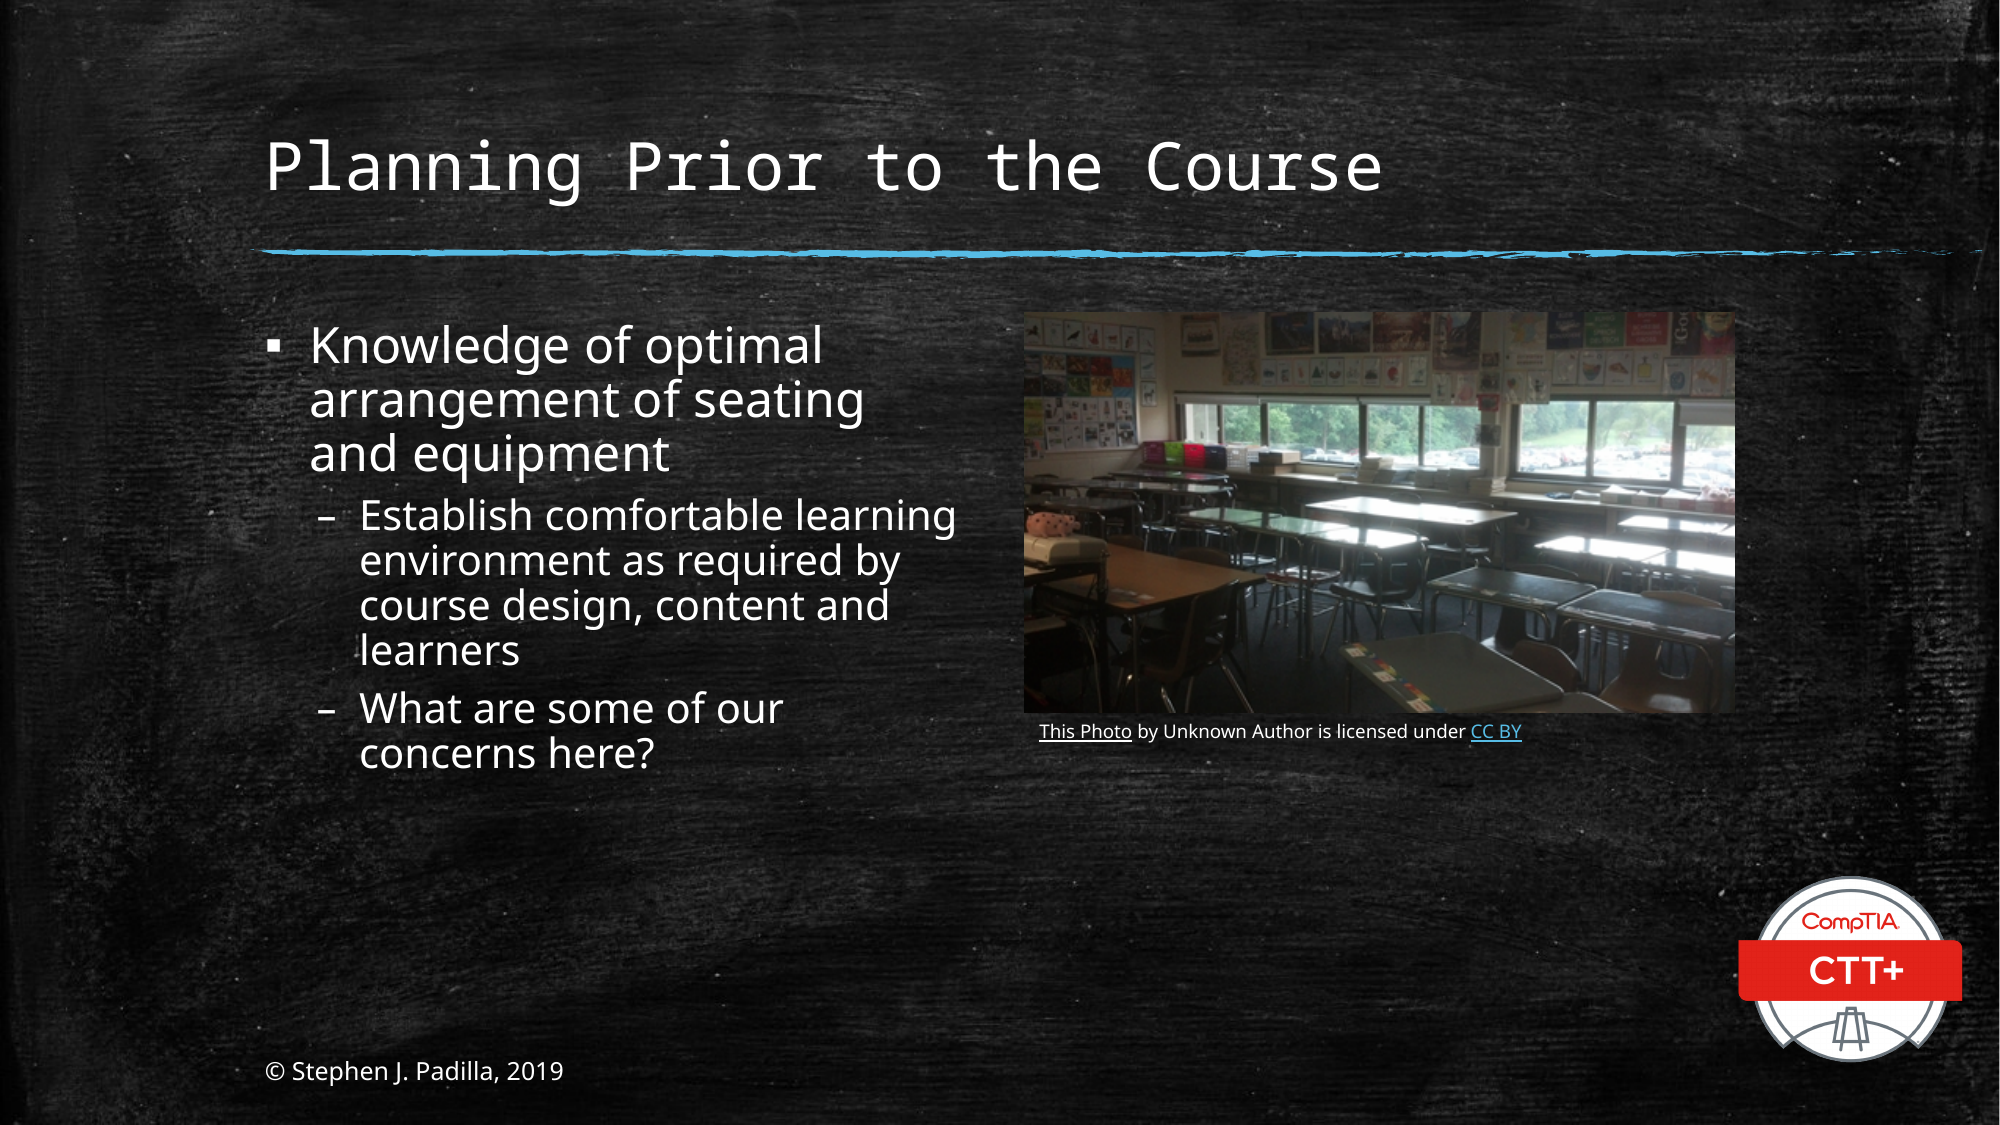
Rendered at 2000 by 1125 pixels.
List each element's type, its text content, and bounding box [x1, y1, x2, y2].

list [1024, 312, 1735, 713]
footer © Stephen J. Padilla, 2019 [249, 1050, 1288, 1096]
picture [1699, 824, 2000, 1125]
title Planning Prior to the Course [249, 45, 1750, 213]
list Knowledge of optimal arrangement of seating and equipment Establish comfortable learning environment as required by course design, content and learners What are some of our concerns here? [249, 312, 975, 1013]
text_box This Photo by Unknown Author is licensed under CC BY [1024, 713, 1734, 753]
